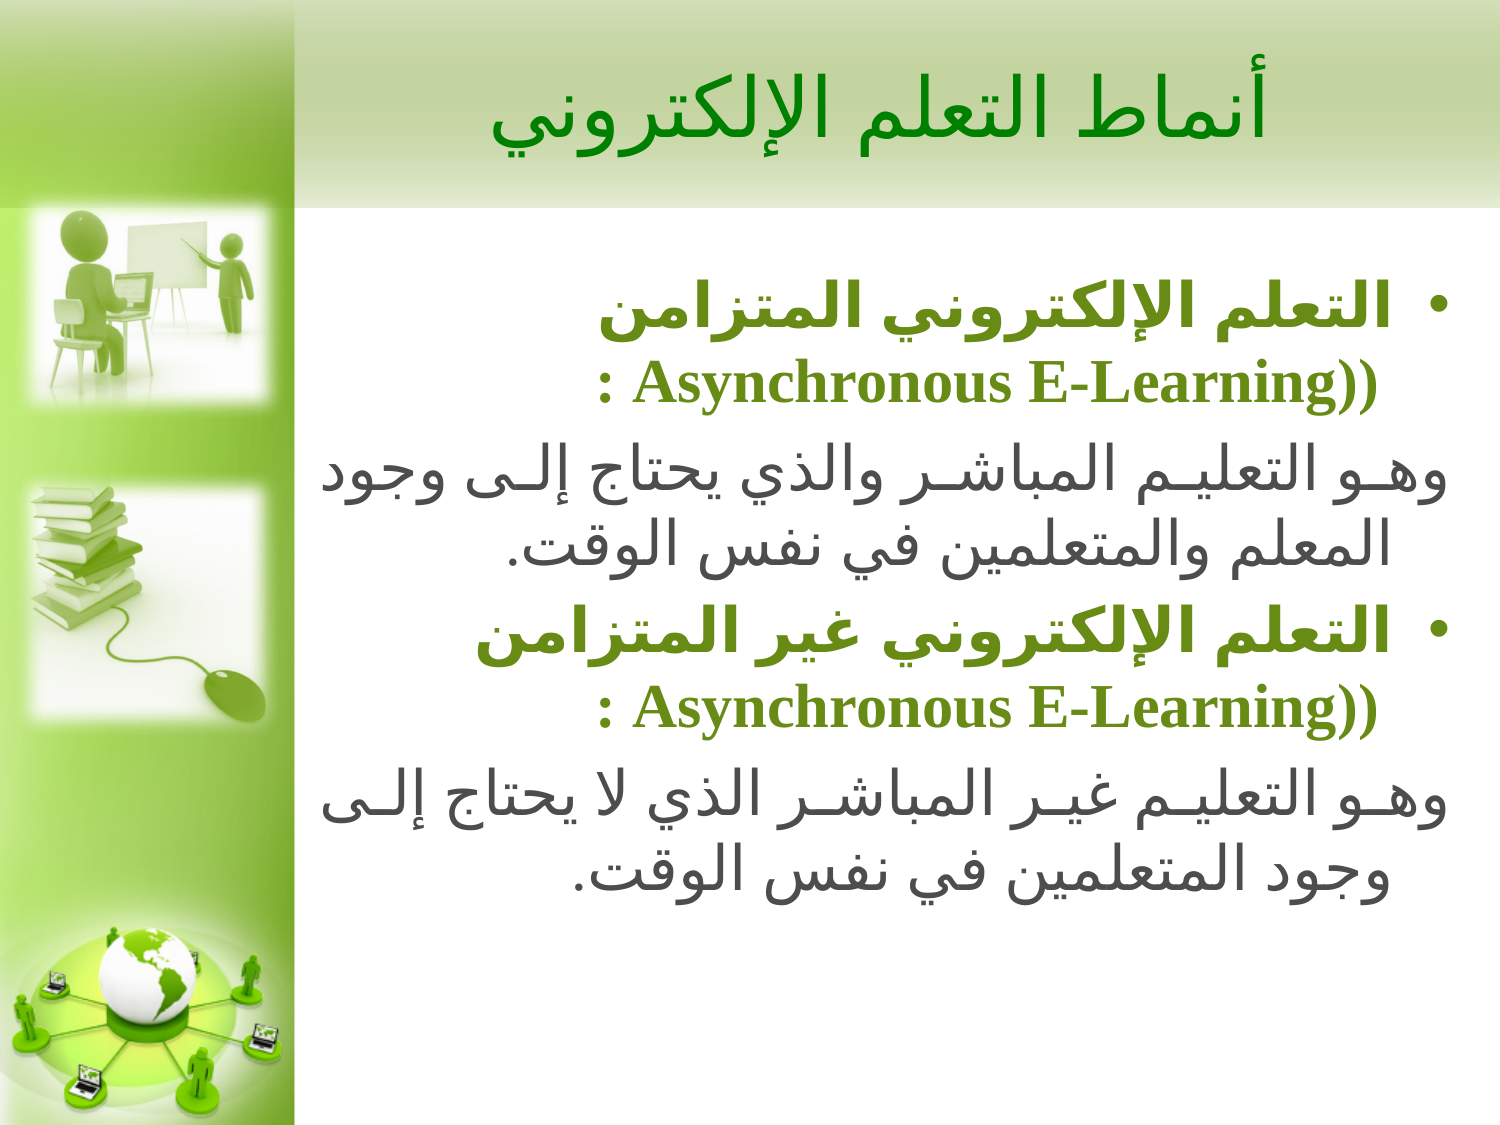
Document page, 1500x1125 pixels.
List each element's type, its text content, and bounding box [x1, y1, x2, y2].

text_box [0, 0, 1500, 208]
title أنماط التعلم الإلكتروني [265, 45, 1495, 163]
picture [0, 187, 1500, 1125]
text_box التعلم الإلكتروني المتزامن ((Asynchronous E-Learning : وهو التعليم المباشر والذي يحتاج إلى وجود المعلم والمتعلمين في نفس الوقت. التعلم الإلكتروني غير المتزامن ((Asynchronous E-Learning : وهو التعليم غير المباشر الذي لا يحتاج إلى وجود المتعلمين في نفس الوقت. [304, 257, 1466, 1079]
